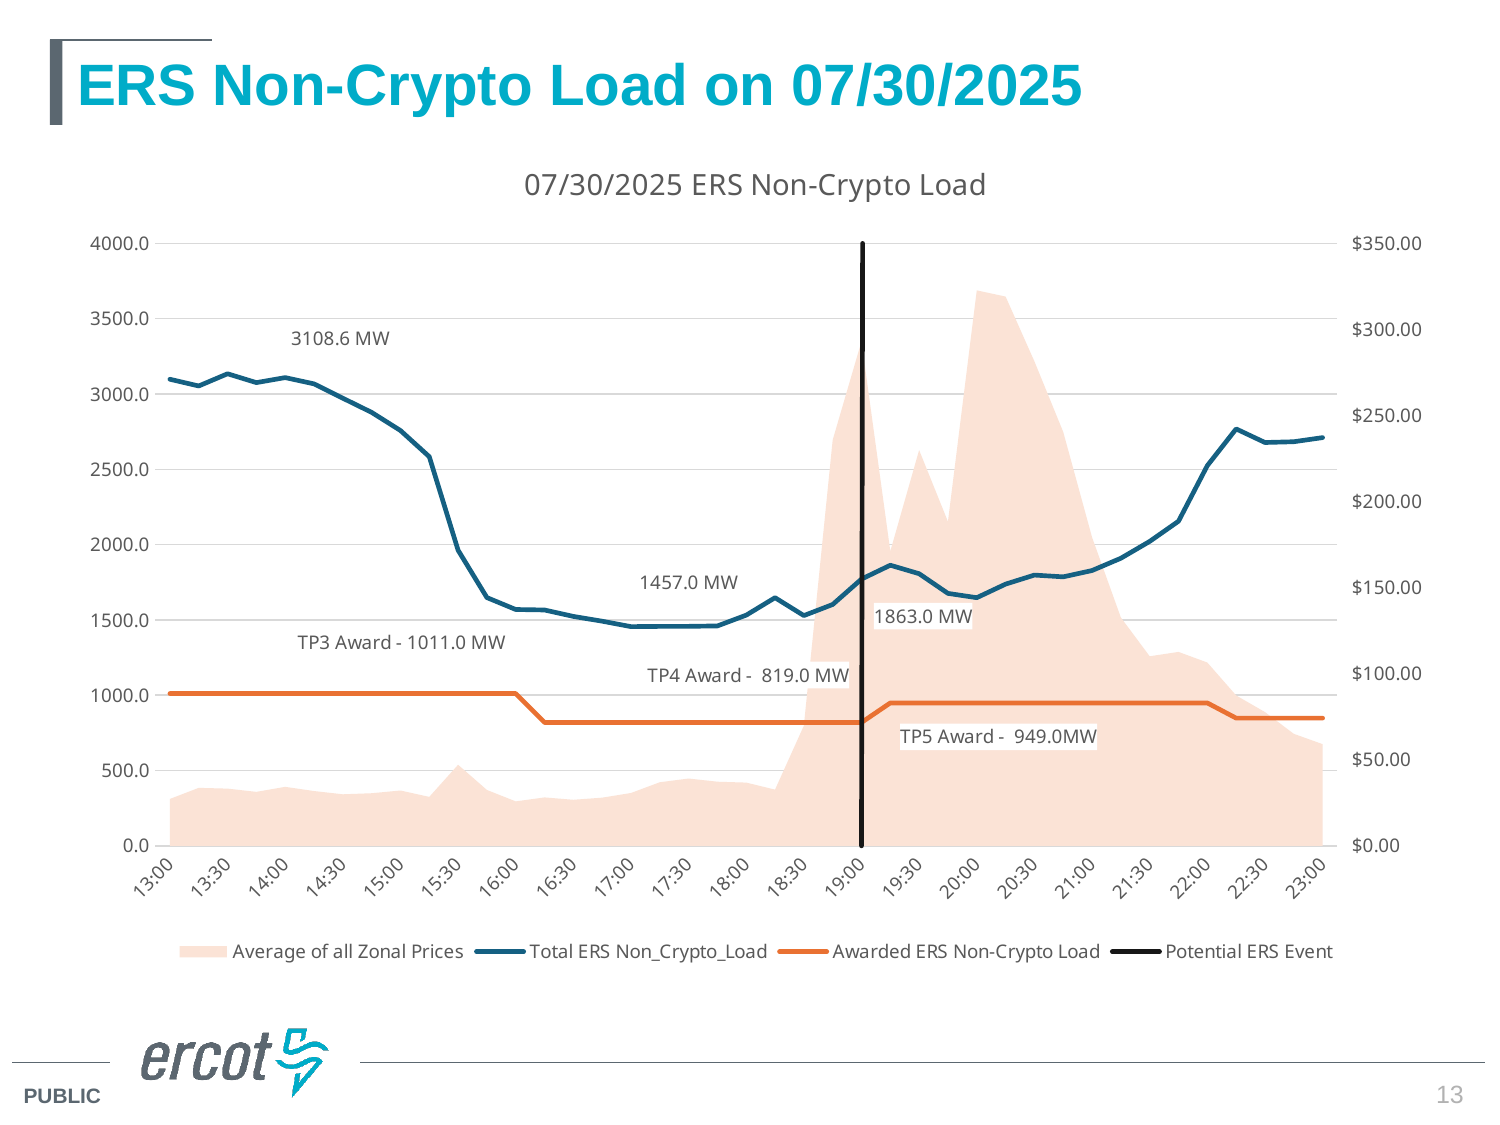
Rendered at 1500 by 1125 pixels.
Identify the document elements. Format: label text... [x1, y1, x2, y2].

picture [137, 1024, 332, 1100]
chart [62, 130, 1451, 972]
title ERS Non-Crypto Load on 07/30/2025 [62, 39, 1450, 129]
slide_number 13 [1412, 1076, 1488, 1112]
